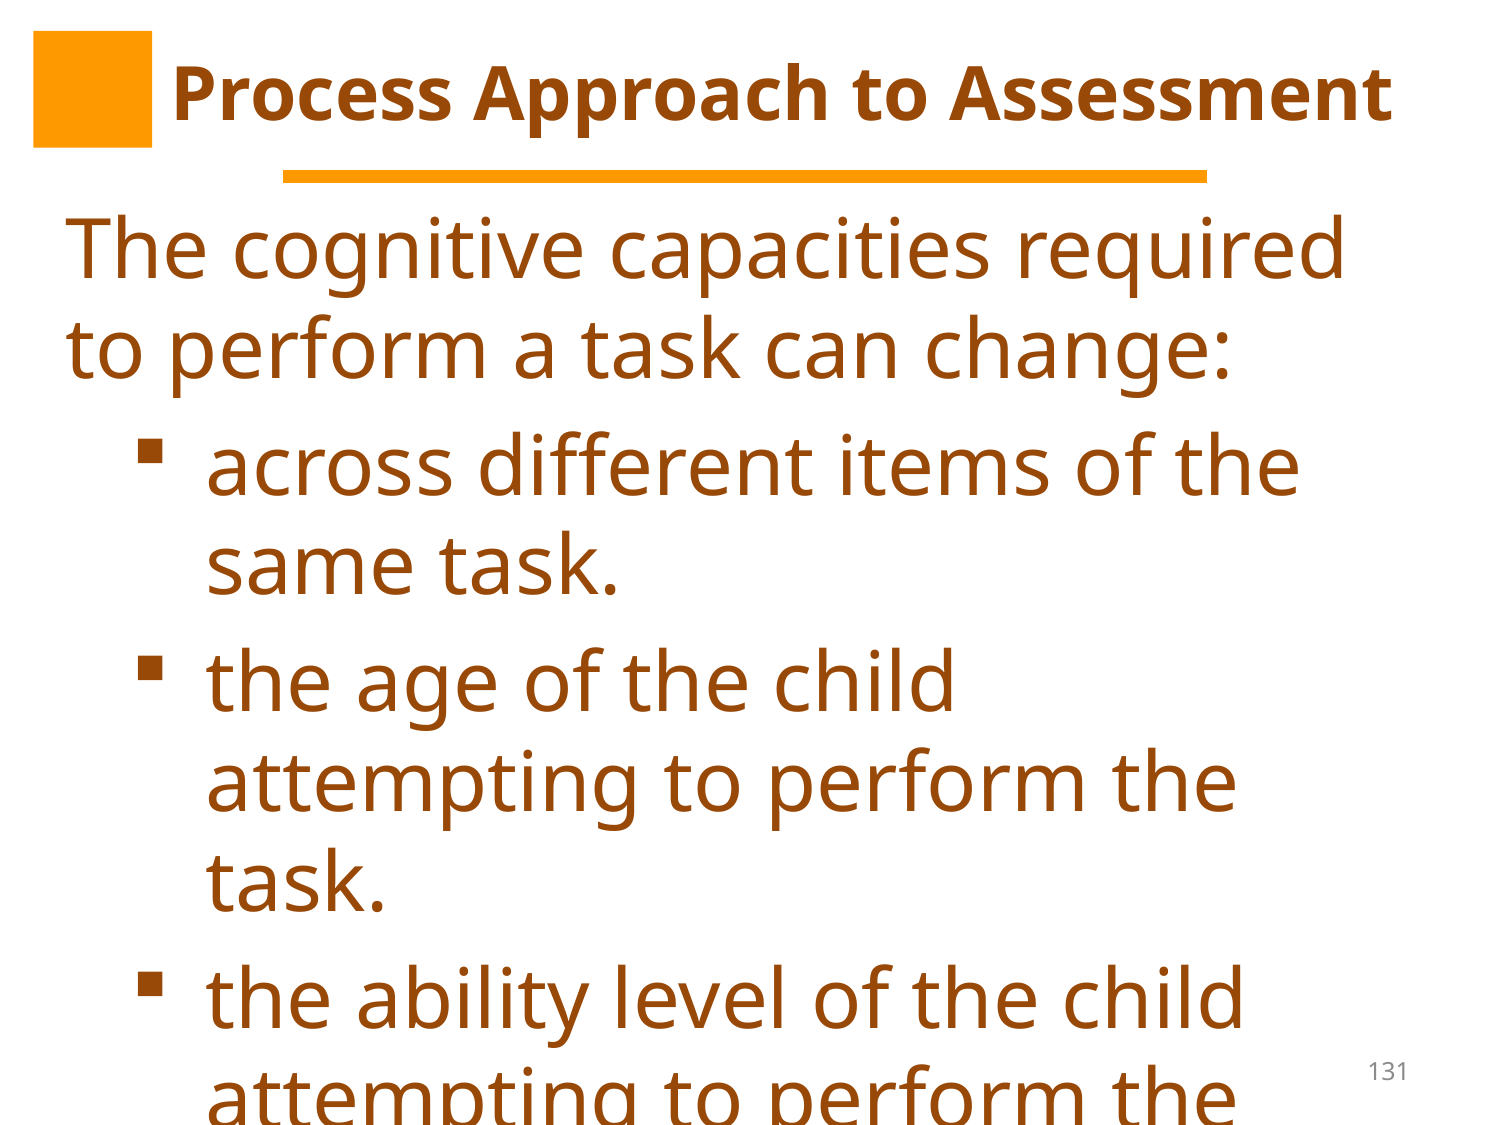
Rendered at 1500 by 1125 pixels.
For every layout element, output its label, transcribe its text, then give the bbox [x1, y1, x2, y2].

list The cognitive capacities required to perform a task can change: across different items of the same task. the age of the child attempting to perform the task. the ability level of the child attempting to perform the task. [49, 187, 1417, 969]
title Process Approach to Assessment [155, 11, 1500, 169]
slide_number 131 [1074, 1042, 1425, 1103]
text_box [31, 29, 154, 150]
